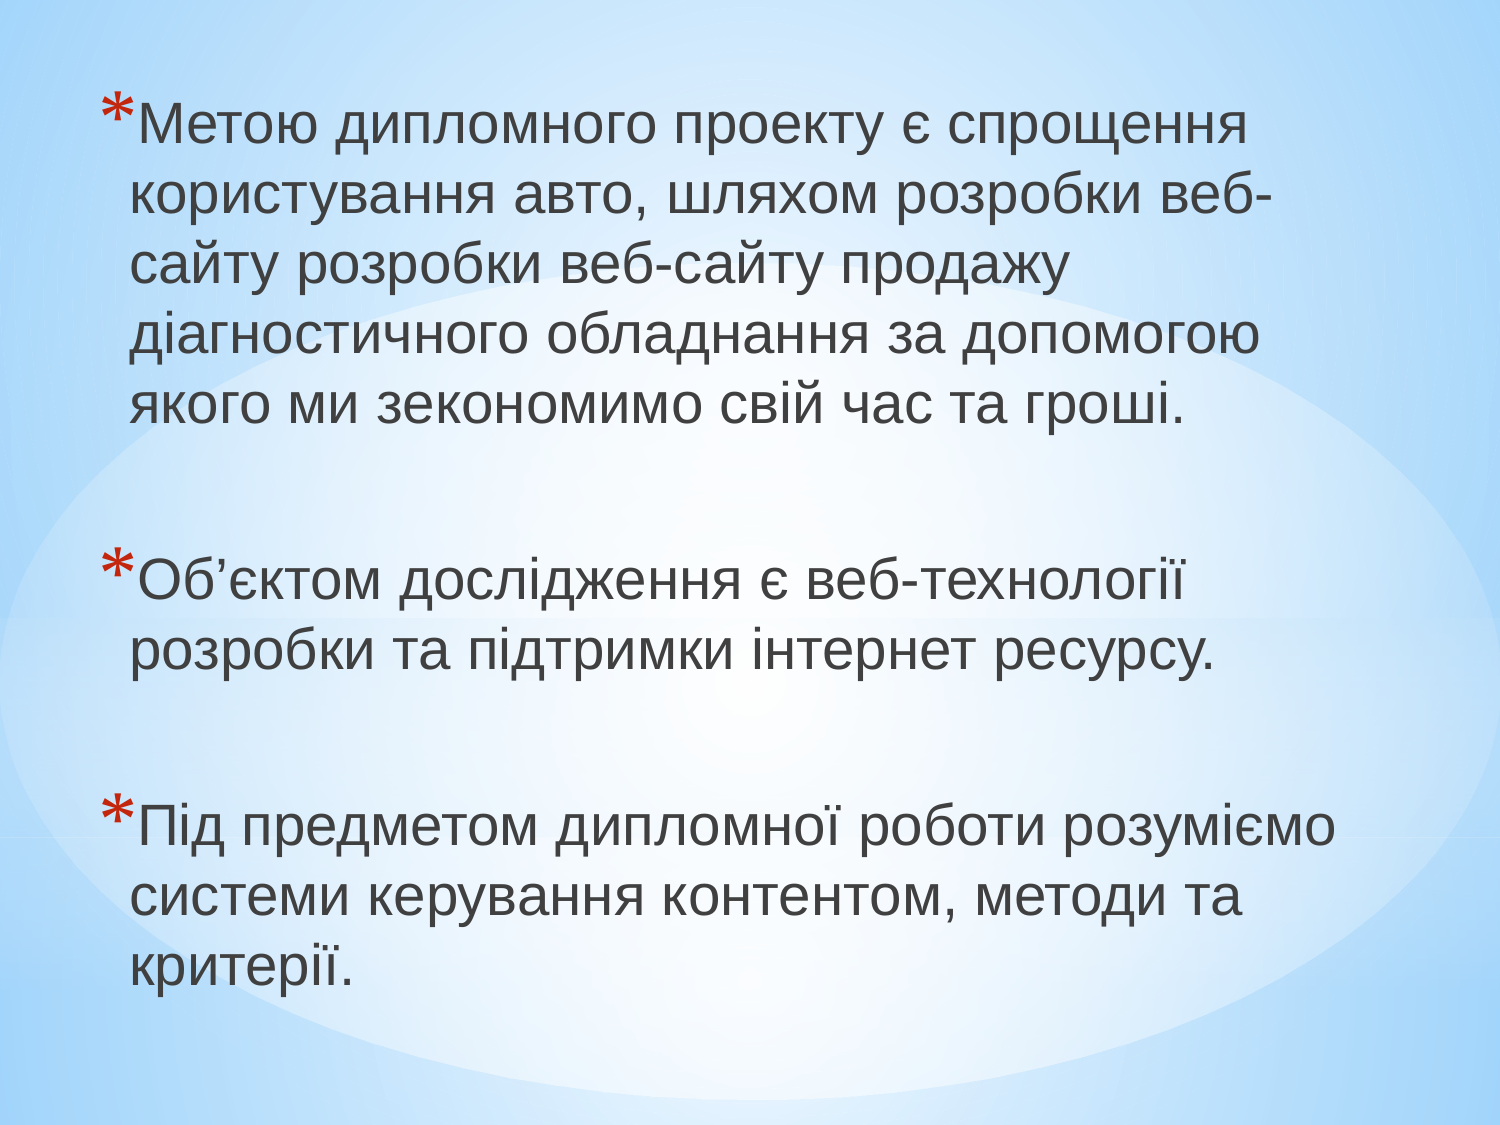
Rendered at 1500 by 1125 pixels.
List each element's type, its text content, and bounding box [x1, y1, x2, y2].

list Метою дипломного проекту є спрощення користування авто, шляхом розробки веб-сайту розробки веб-сайту продажу діагностичного обладнання за допомогою якого ми зекономимо свій час та гроші. Об’єктом дослідження є веб-технології розробки та підтримки інтернет ресурсу. Під предметом дипломної роботи розуміємо системи керування контентом, методи та критерії. [76, 78, 1427, 1059]
